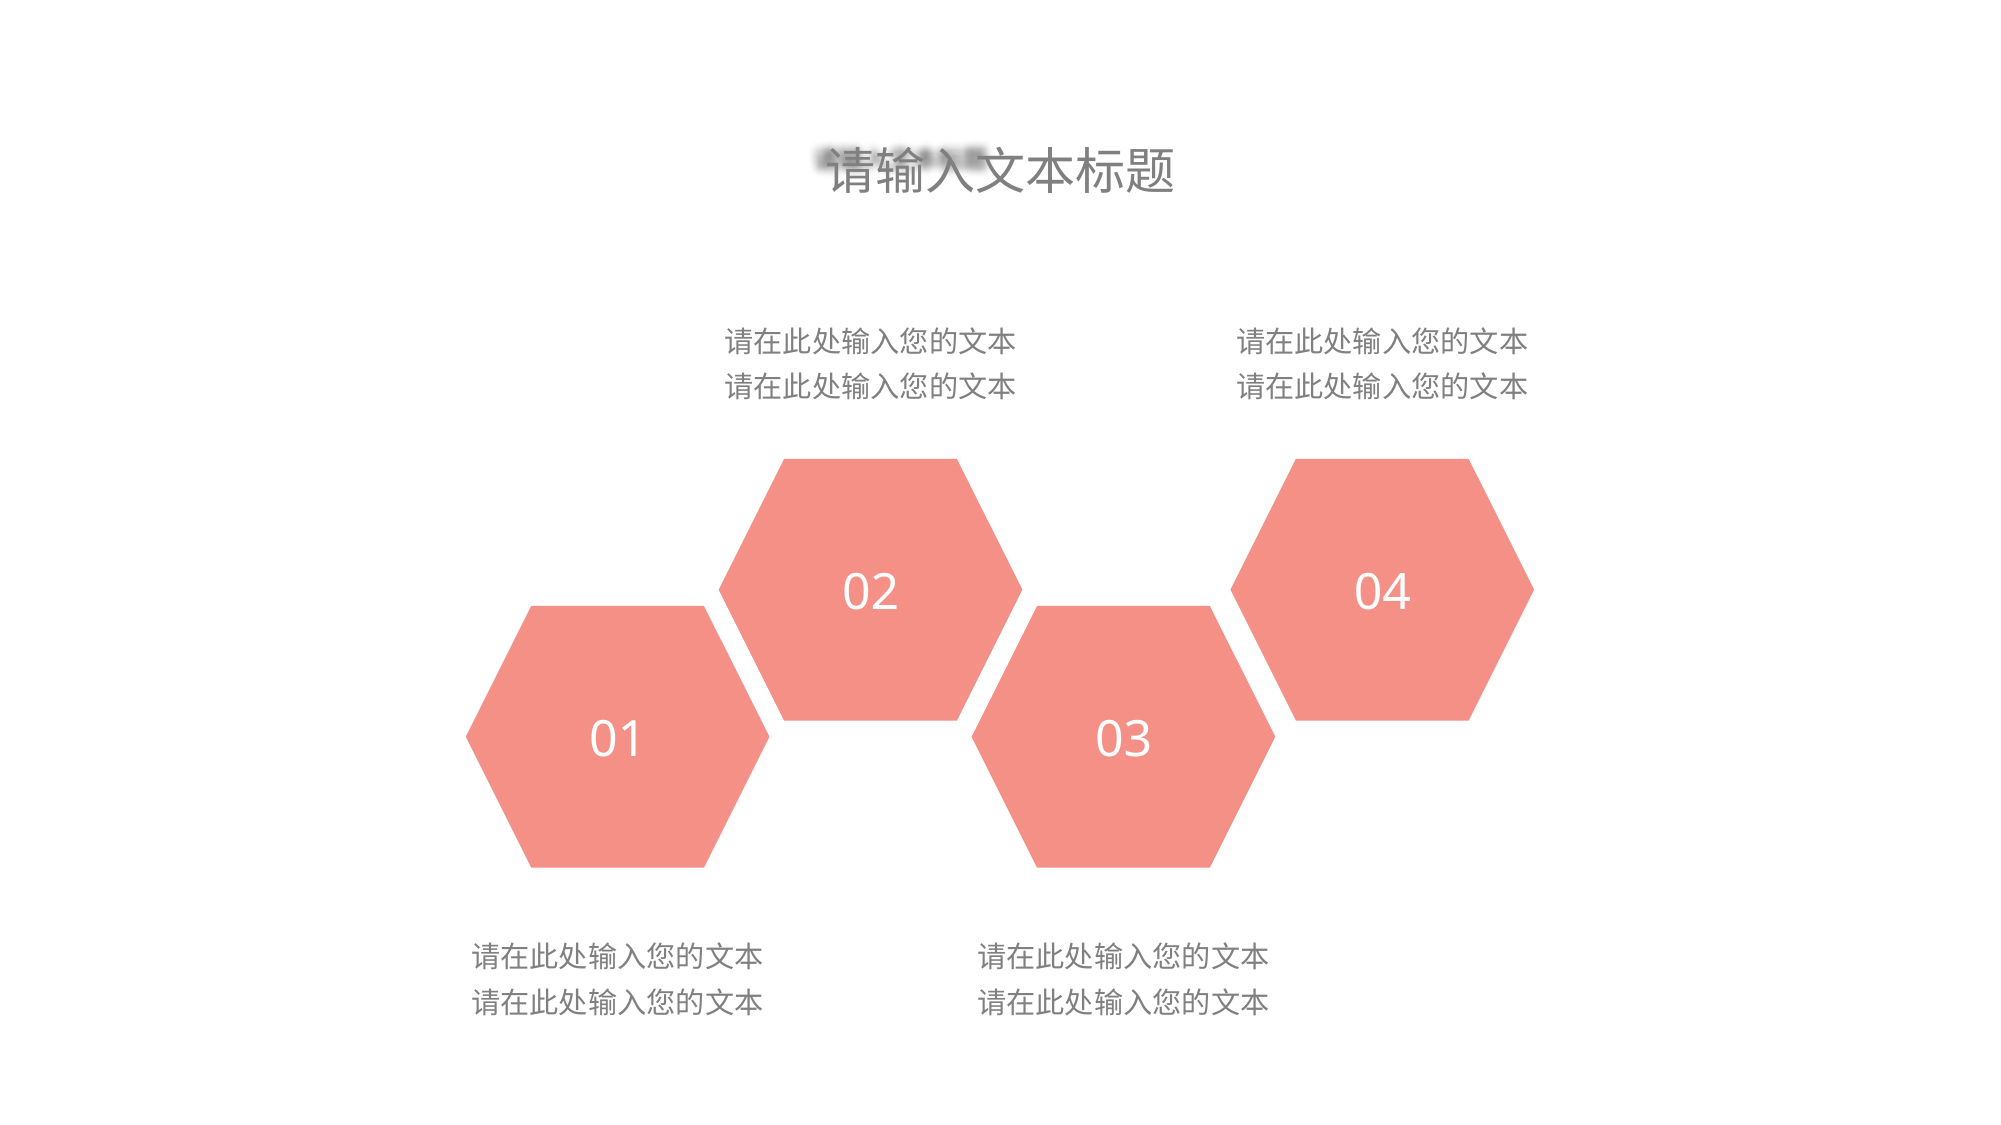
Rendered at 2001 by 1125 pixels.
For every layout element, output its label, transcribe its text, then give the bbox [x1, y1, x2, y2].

text_box 请在此处输入您的文本 请在此处输入您的文本 [1211, 312, 1553, 404]
text_box 请输入文本标题 [803, 131, 1197, 207]
text_box 请在此处输入您的文本 请在此处输入您的文本 [699, 312, 1042, 404]
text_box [465, 458, 1535, 868]
text_box 请在此处输入您的文本 请在此处输入您的文本 [446, 927, 789, 1019]
text_box 请在此处输入您的文本 请在此处输入您的文本 [952, 927, 1295, 1019]
